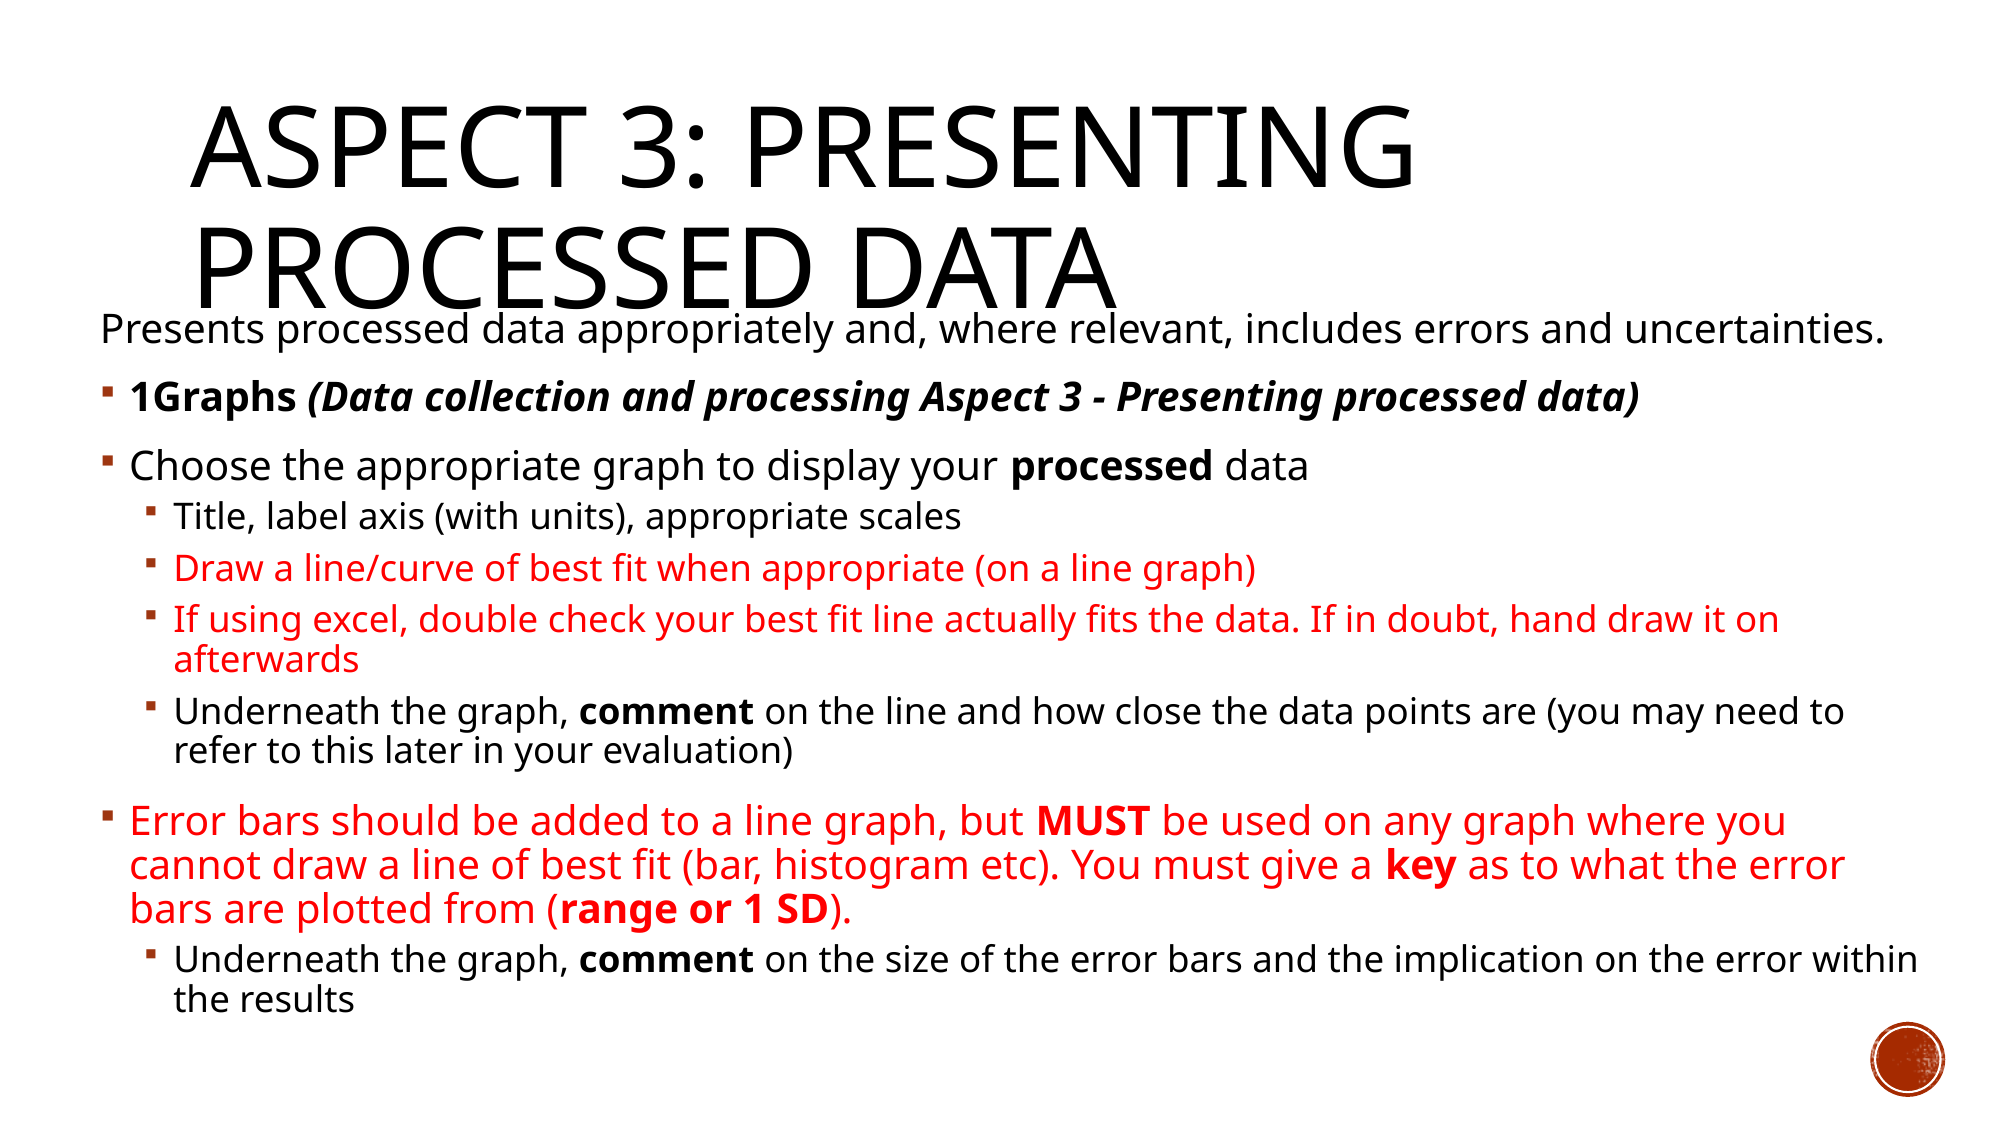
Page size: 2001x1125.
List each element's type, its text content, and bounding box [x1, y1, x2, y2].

title Aspect 3: Presenting processed data [175, 79, 1826, 300]
list Presents processed data appropriately and, where relevant, includes errors and uncertainties. 1Graphs (Data collection and processing Aspect 3 - Presenting processed data) Choose the appropriate graph to display your processed data Title, label axis (with units), appropriate scales Draw a line/curve of best fit when appropriate (on a line graph) If using excel, double check your best fit line actually fits the data. If in doubt, hand draw it on afterwards Underneath the graph, comment on the line and how close the data points are (you may need to refer to this later in your evaluation) Error bars should be added to a line graph, but MUST be used on any graph where you cannot draw a line of best fit (bar, histogram etc). You must give a key as to what the error bars are plotted from (range or 1 SD). Underneath the graph, comment on the size of the error bars and the implication on the error within the results [84, 300, 1941, 1037]
